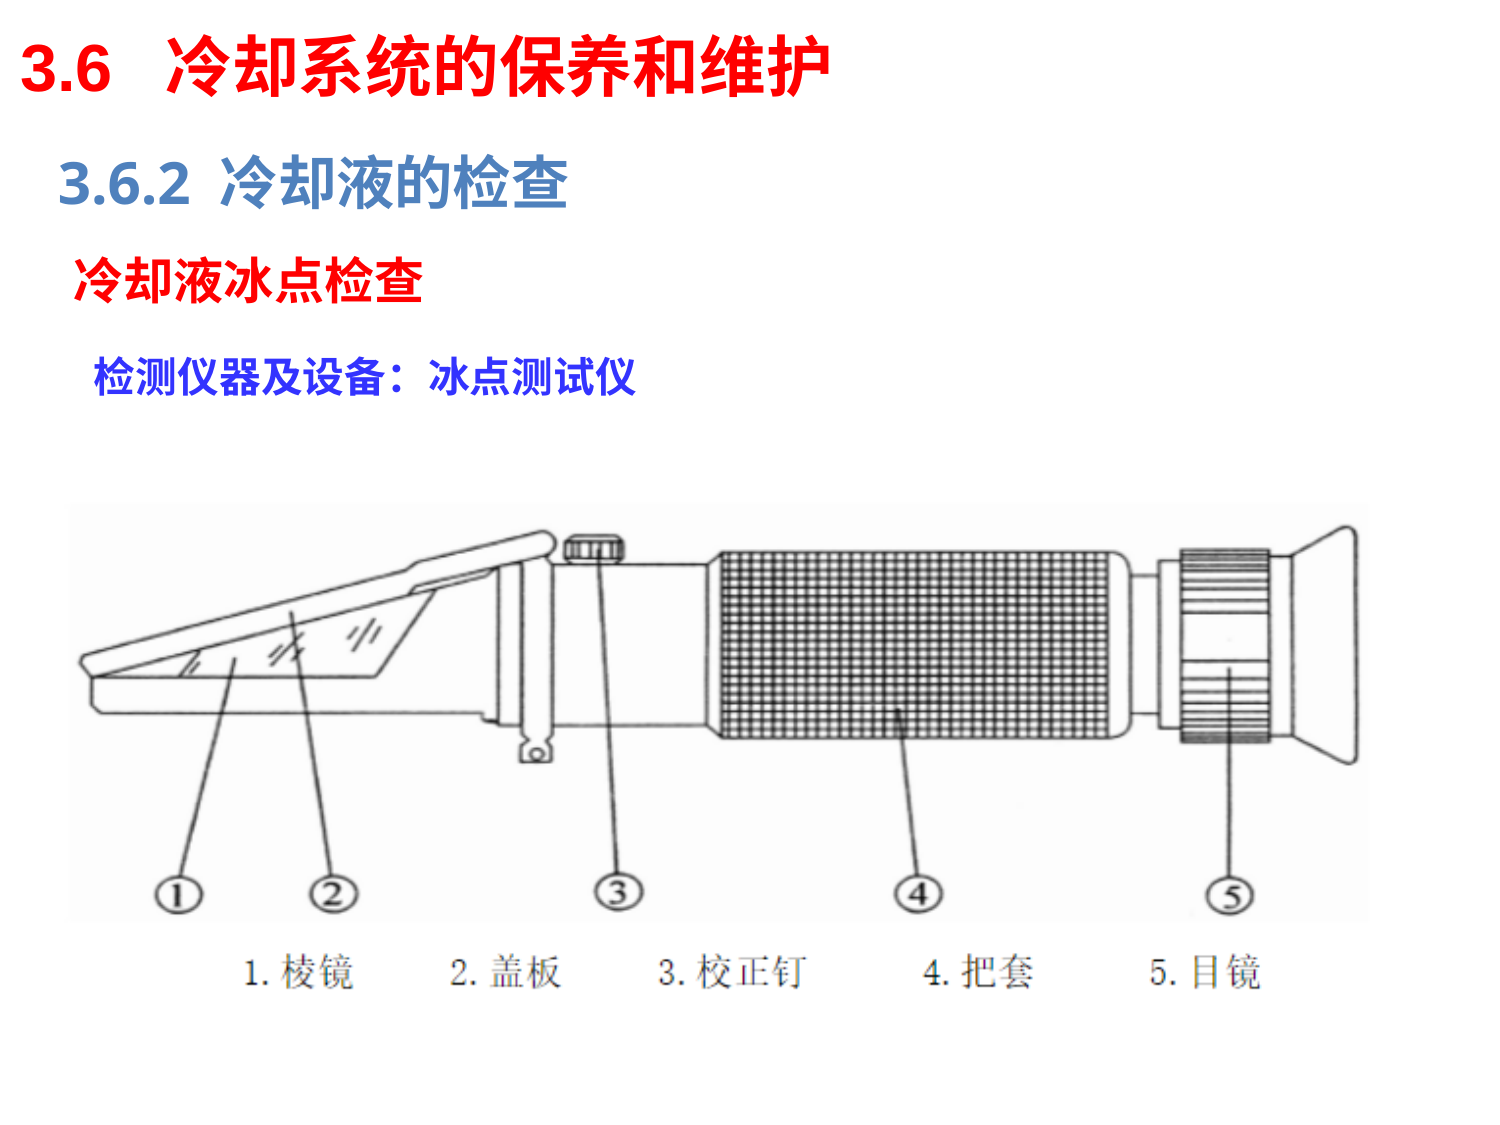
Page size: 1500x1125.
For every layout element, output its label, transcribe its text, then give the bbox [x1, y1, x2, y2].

picture [48, 454, 1397, 1001]
text_box 冷却液冰点检查 [59, 241, 440, 317]
text_box 3.6 冷却系统的保养和维护 [5, 17, 864, 113]
text_box 3.6.2 冷却液的检查 [43, 138, 598, 224]
text_box 检测仪器及设备：冰点测试仪 [79, 343, 652, 409]
